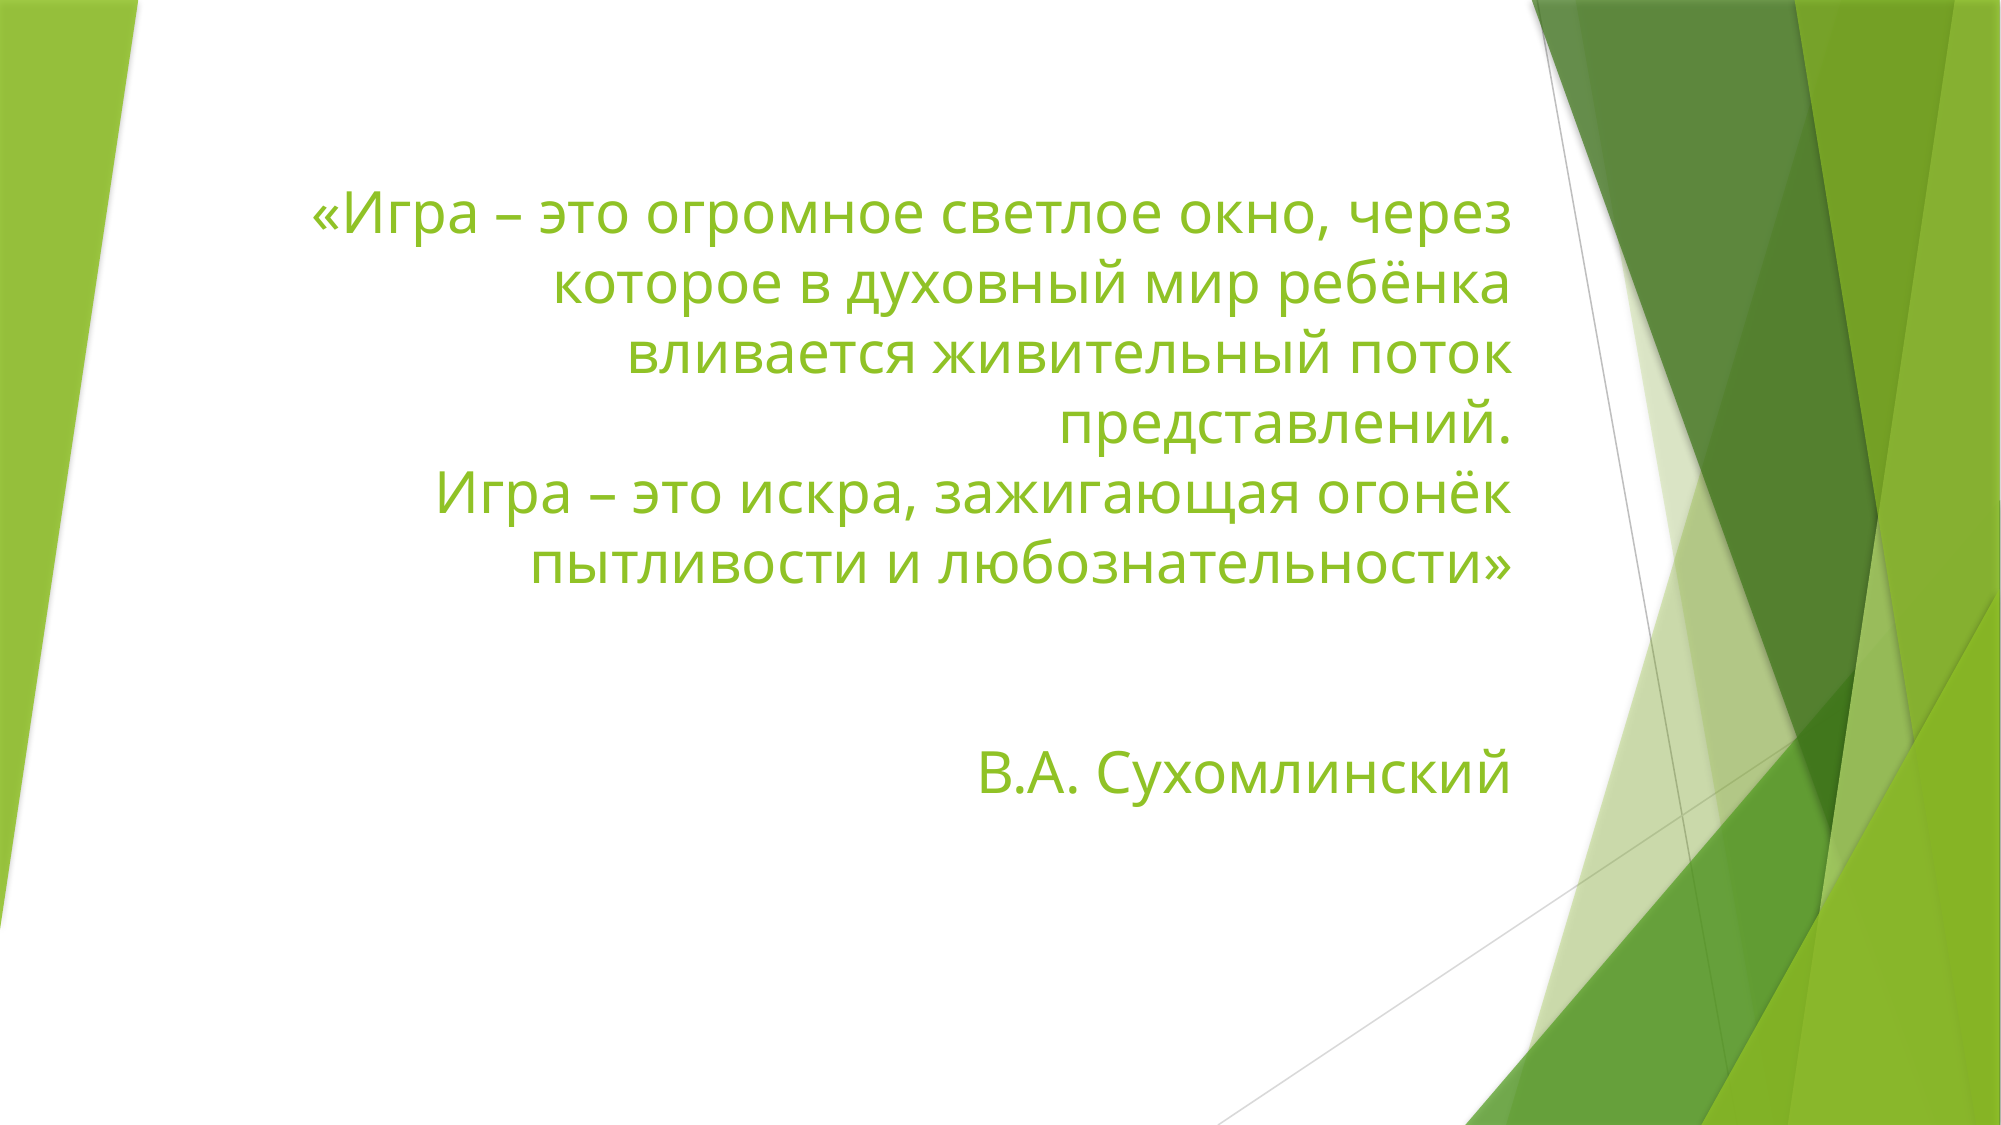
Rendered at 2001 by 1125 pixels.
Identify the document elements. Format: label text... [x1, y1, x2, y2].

title «Игра – это огромное светлое окно, через которое в духовный мир ребёнка вливается живительный поток представлений. Игра – это искра, зажигающая огонёк пытливости и любознательности» В.А. Сухомлинский [253, 542, 1528, 813]
